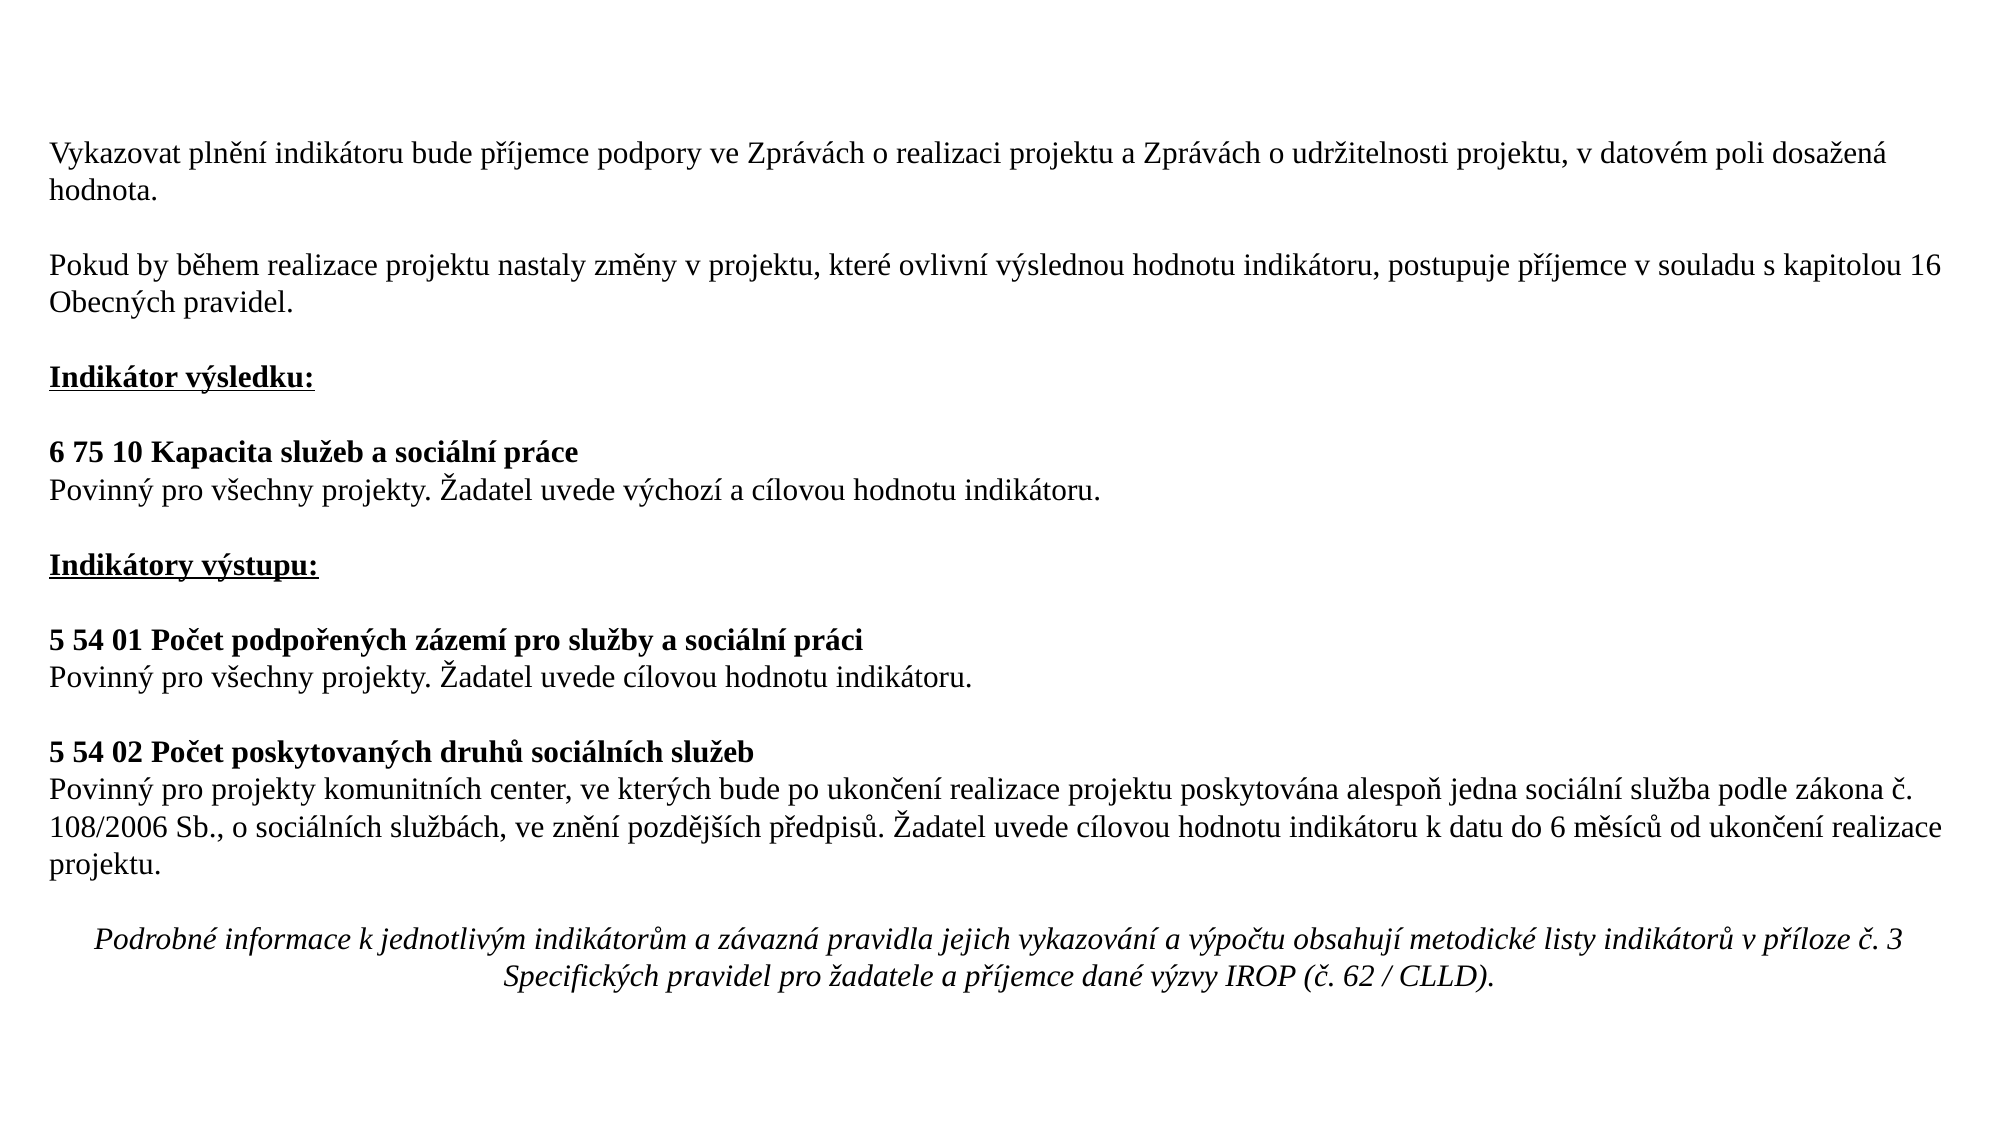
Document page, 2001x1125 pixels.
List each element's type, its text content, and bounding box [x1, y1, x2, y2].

text_box Vykazovat plnění indikátoru bude příjemce podpory ve Zprávách o realizaci projektu a Zprávách o udržitelnosti projektu, v datovém poli dosažená hodnota. Pokud by během realizace projektu nastaly změny v projektu, které ovlivní výslednou hodnotu indikátoru, postupuje příjemce v souladu s kapitolou 16 Obecných pravidel. Indikátor výsledku: 6 75 10 Kapacita služeb a sociální práce Povinný pro všechny projekty. Žadatel uvede výchozí a cílovou hodnotu indikátoru. Indikátory výstupu: 5 54 01 Počet podpořených zázemí pro služby a sociální práci Povinný pro všechny projekty. Žadatel uvede cílovou hodnotu indikátoru. 5 54 02 Počet poskytovaných druhů sociálních služeb Povinný pro projekty komunitních center, ve kterých bude po ukončení realizace projektu poskytována alespoň jedna sociální služba podle zákona č. 108/2006 Sb., o sociálních službách, ve znění pozdějších předpisů. Žadatel uvede cílovou hodnotu indikátoru k datu do 6 měsíců od ukončení realizace projektu. Podrobné informace k jednotlivým indikátorům a závazná pravidla jejich vykazování a výpočtu obsahují metodické listy indikátorů v příloze č. 3 Specifických pravidel pro žadatele a příjemce dané výzvy IROP (č. 62 / CLLD). [34, 124, 1966, 1001]
